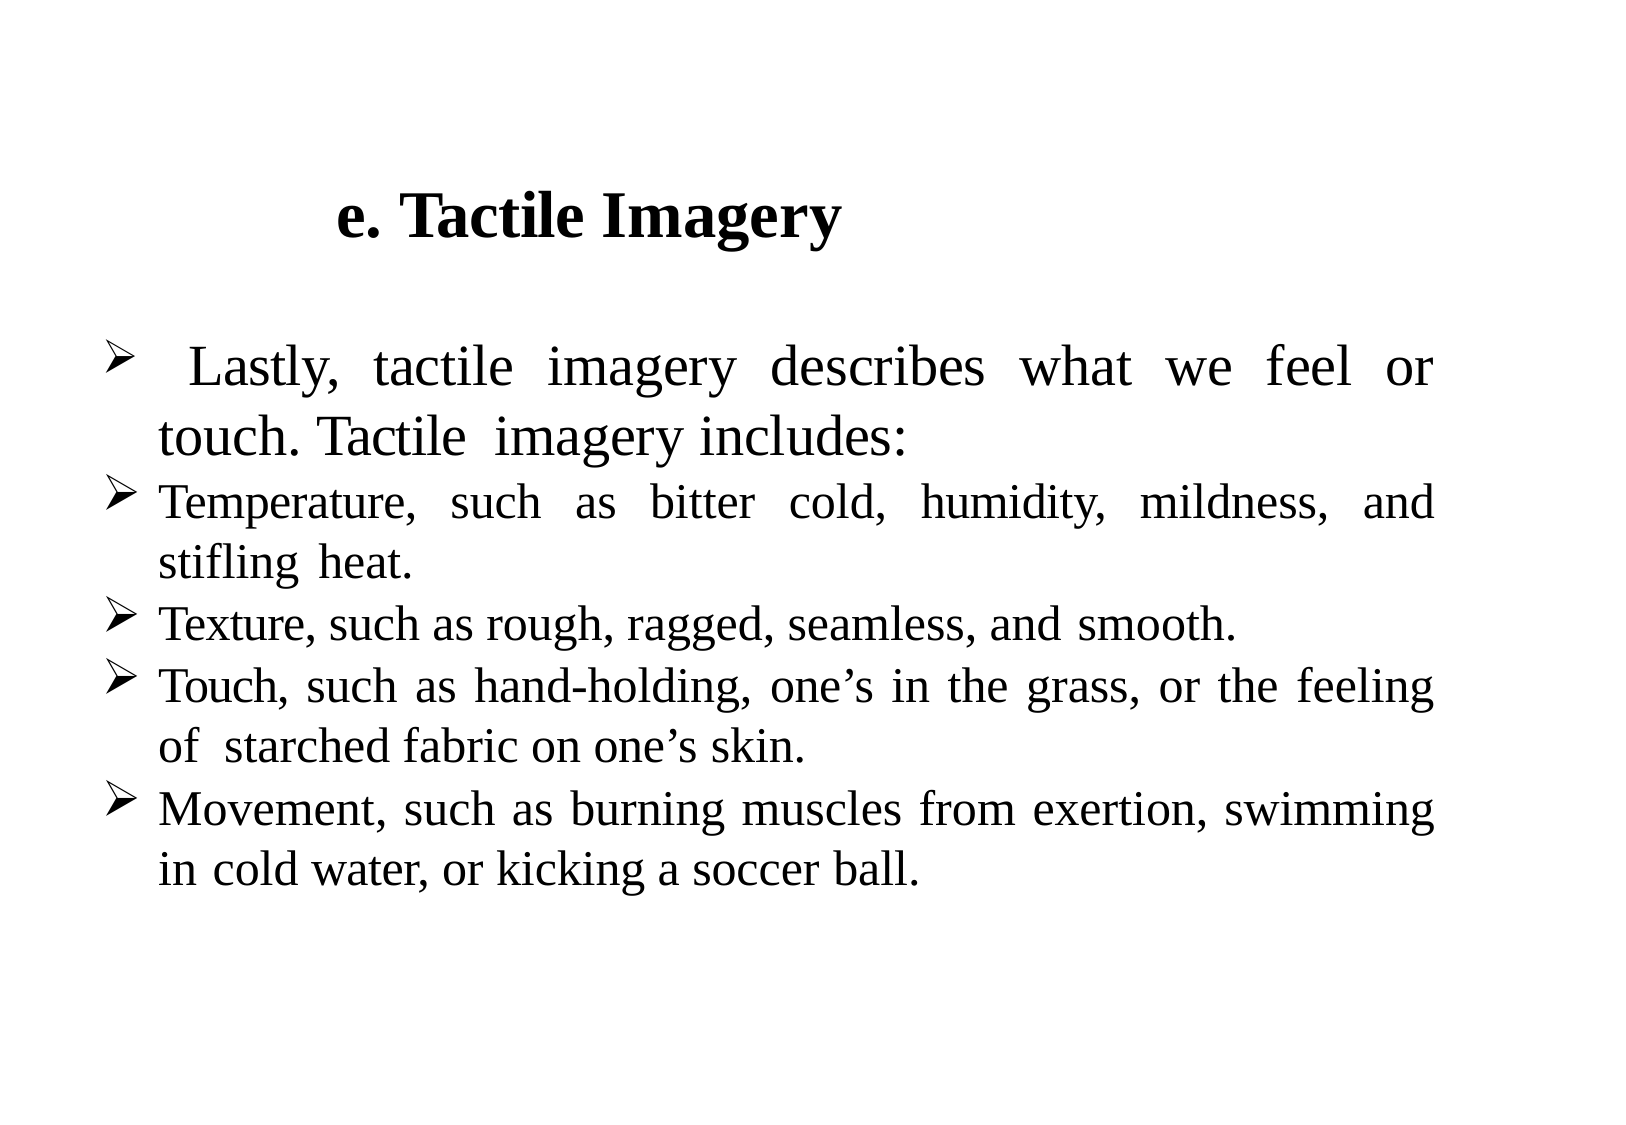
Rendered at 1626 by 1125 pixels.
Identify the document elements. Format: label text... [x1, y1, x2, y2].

title e. Tactile Imagery [164, 115, 1013, 306]
text_box Lastly, tactile imagery describes what we feel or touch. Tactile imagery includes: Temperature, such as bitter cold, humidity, mildness, and stifling heat. Texture, such as rough, ragged, seamless, and smooth. Touch, such as hand-holding, one’s in the grass, or the feeling of starched fabric on one’s skin. Movement, such as burning muscles from exertion, swimming in cold water, or kicking a soccer ball. [99, 324, 1453, 895]
